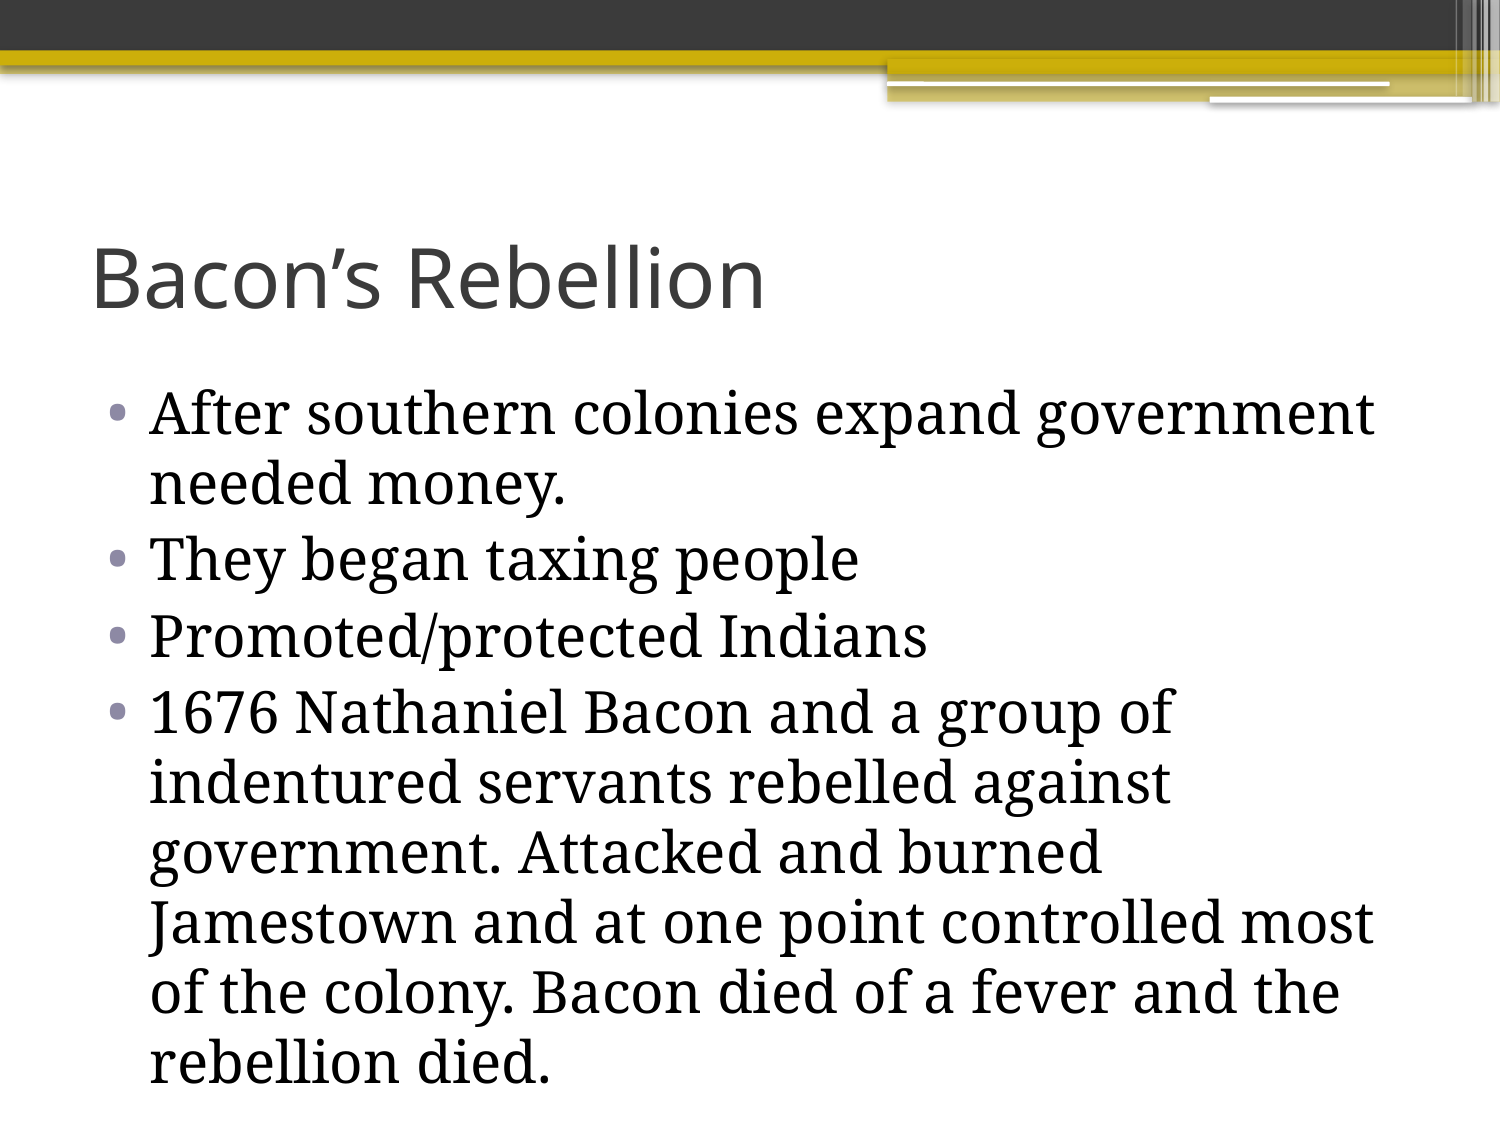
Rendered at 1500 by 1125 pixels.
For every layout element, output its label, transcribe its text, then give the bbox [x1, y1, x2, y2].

list After southern colonies expand government needed money. They began taxing people Promoted/protected Indians 1676 Nathaniel Bacon and a group of indentured servants rebelled against government. Attacked and burned Jamestown and at one point controlled most of the colony. Bacon died of a fever and the rebellion died. [75, 368, 1425, 1079]
title Bacon’s Rebellion [75, 187, 1425, 363]
